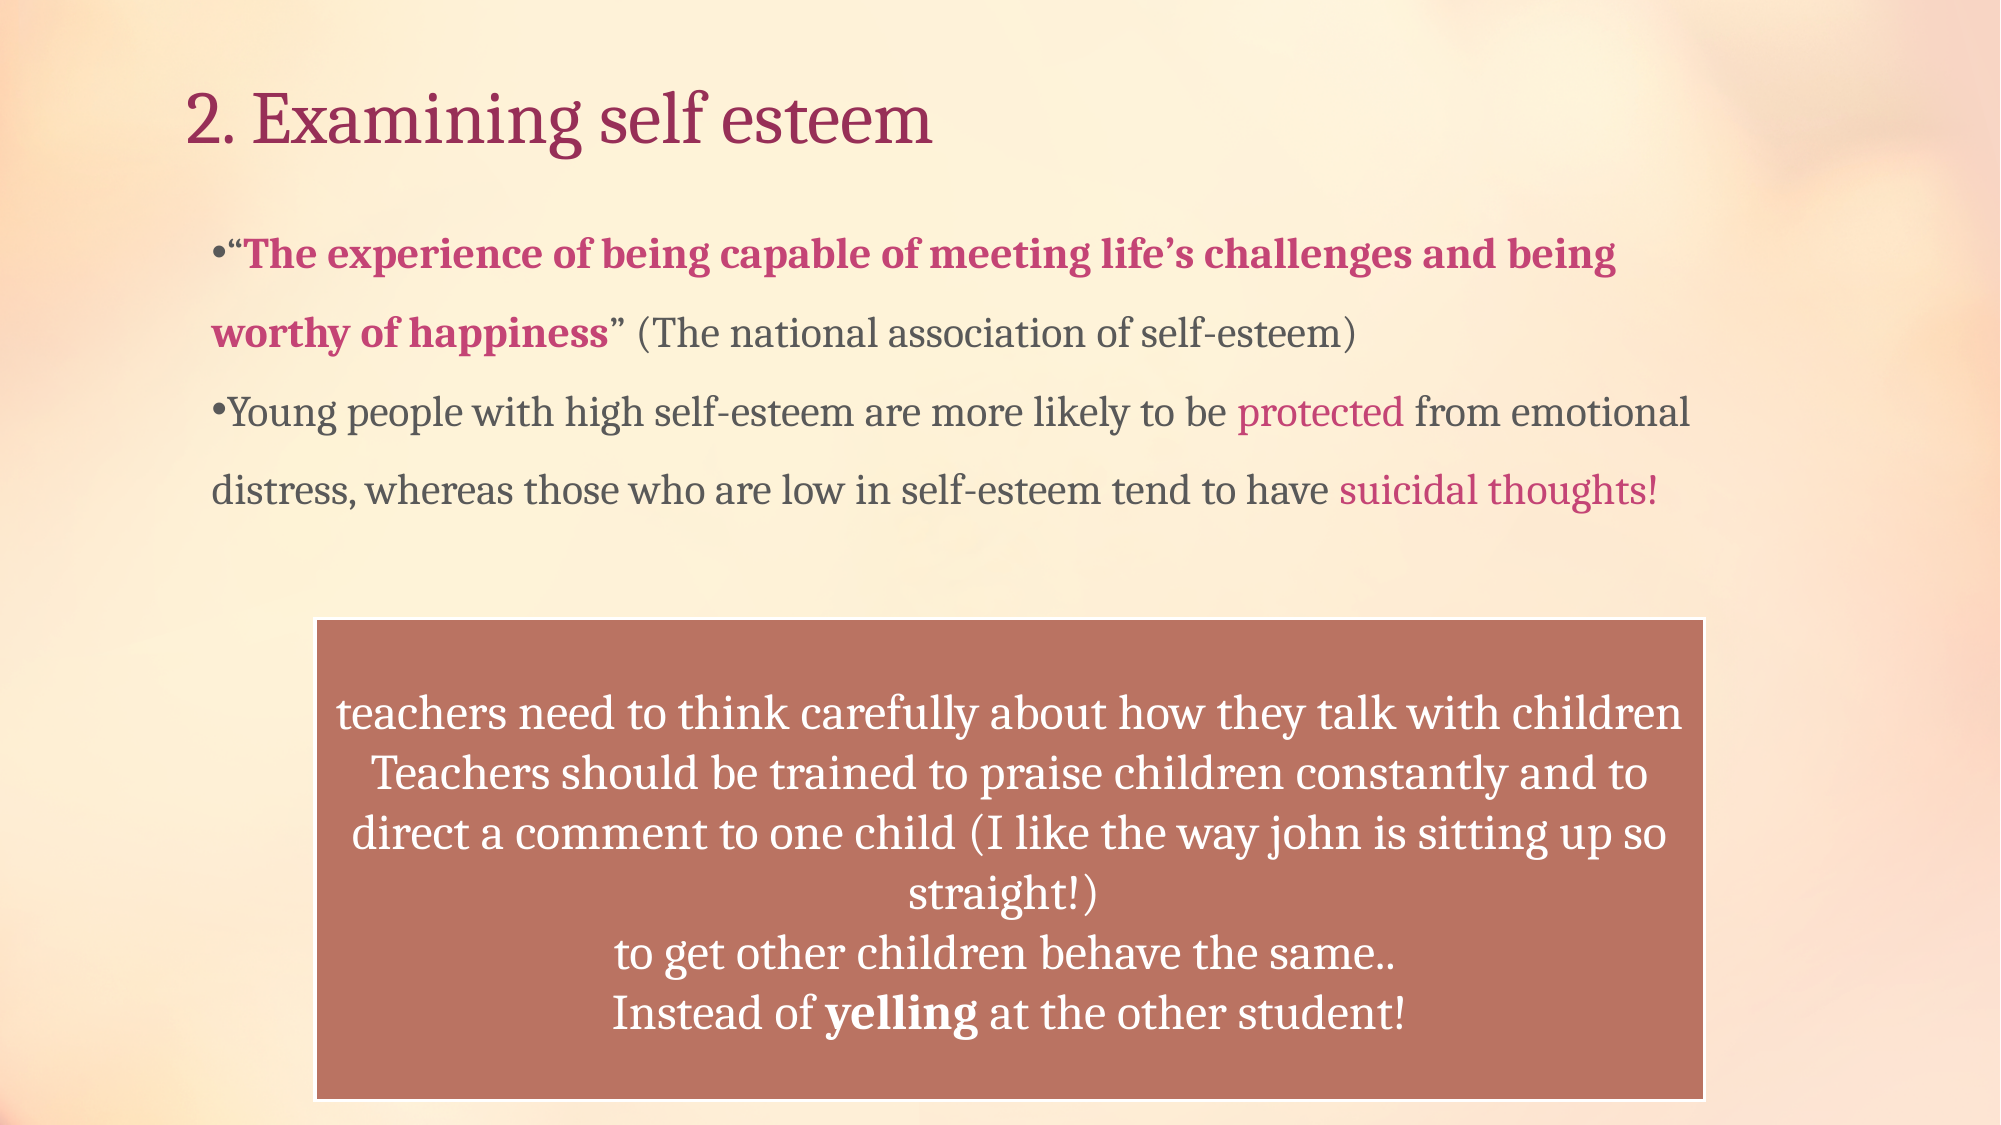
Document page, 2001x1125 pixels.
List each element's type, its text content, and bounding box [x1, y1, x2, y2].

picture [0, 0, 2001, 1125]
title 2. Examining self esteem [171, 52, 1822, 167]
text_box teachers need to think carefully about how they talk with children Teachers should be trained to praise children constantly and to direct a comment to one child (I like the way john is sitting up so straight!) to get other children behave the same.. Instead of yelling at the other student! [313, 617, 1706, 1102]
text_box “The experience of being capable of meeting life’s challenges and being worthy of happiness” (The national association of self-esteem) Young people with high self-esteem are more likely to be protected from emotional distress, whereas those who are low in self-esteem tend to have suicidal thoughts! [196, 191, 1740, 571]
